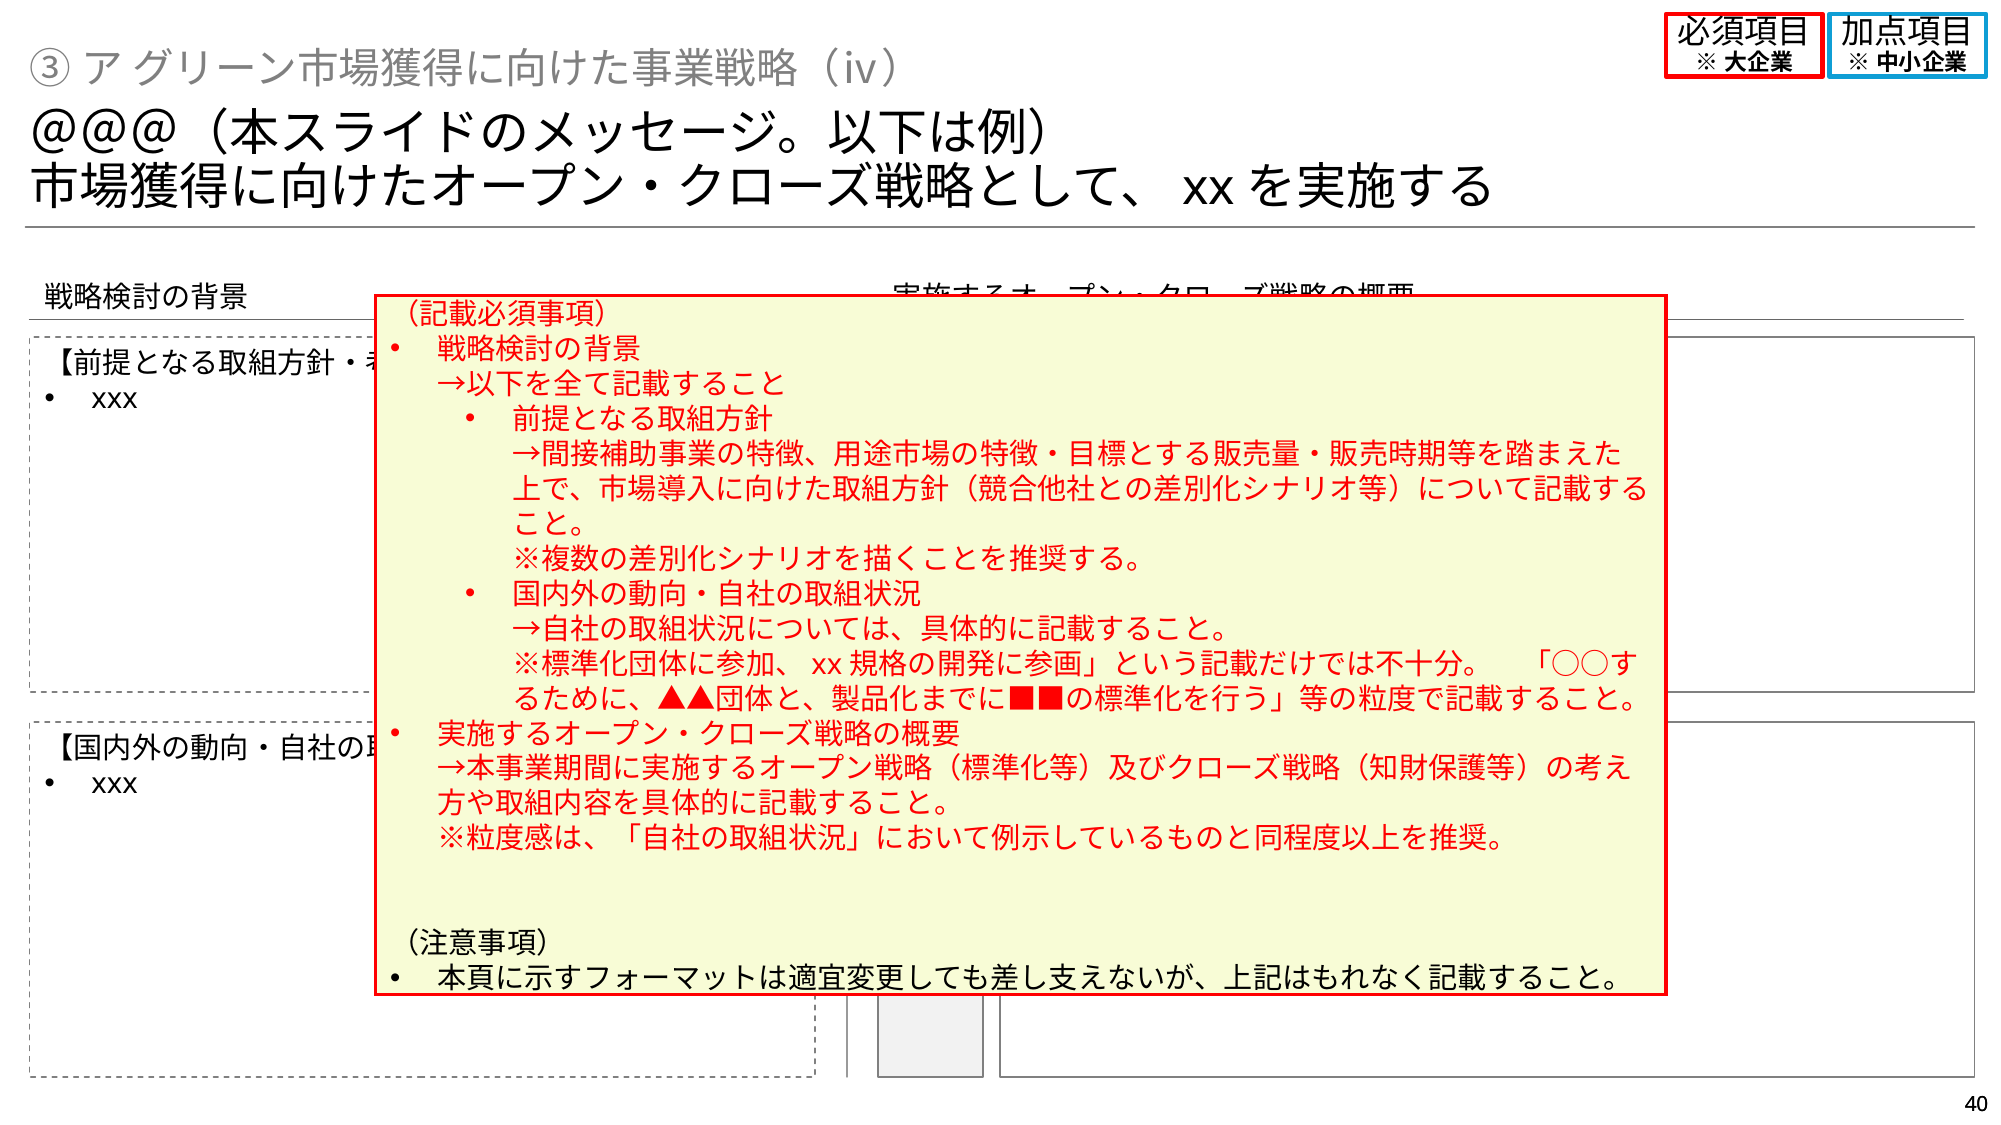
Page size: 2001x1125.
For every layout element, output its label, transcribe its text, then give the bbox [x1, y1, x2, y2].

text_box （記載必須事項） 戦略検討の背景 →以下を全て記載すること 前提となる取組方針 →間接補助事業の特徴、用途市場の特徴・目標とする販売量・販売時期等を踏まえた上で、市場導入に向けた取組方針（競合他社との差別化シナリオ等）について記載すること。 ※複数の差別化シナリオを描くことを推奨する。 国内外の動向・自社の取組状況 →自社の取組状況については、具体的に記載すること。 ※標準化団体に参加、xx規格の開発に参画」という記載だけでは不十分。 「○○するために、▲▲団体と、製品化までに■■の標準化を行う」等の粒度で記載すること。 実施するオープン・クローズ戦略の概要 →本事業期間に実施するオープン戦略（標準化等）及びクローズ戦略（知財保護等）の考え方や取組内容を具体的に記載すること。 ※粒度感は、「自社の取組状況」において例示しているものと同程度以上を推奨。 （注意事項） 本頁に示すフォーマットは適宜変更しても差し支えないが、上記はもれなく記載すること。 [374, 294, 1668, 996]
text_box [877, 271, 1964, 320]
text_box ③ア グリーン市場獲得に向けた事業戦略（ⅳ） [29, 47, 1848, 94]
text_box ＠＠＠（本スライドのメッセージ。以下は例） 市場獲得に向けたオープン・クローズ戦略として、xxを実施する [29, 107, 1875, 216]
text_box 加点項目 ※中小企業 [1829, 13, 1986, 77]
text_box 【国内外の動向・自社の取組状況】 xxx [28, 720, 817, 1078]
text_box 【前提となる取組方針・考え方】 xxx [28, 336, 374, 694]
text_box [28, 271, 807, 320]
text_box xxx [1668, 336, 1976, 694]
text_box クローズ戦略 [876, 996, 985, 1078]
text_box 必須項目 ※大企業 [1666, 13, 1823, 77]
text_box xxx [998, 720, 1976, 1078]
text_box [828, 336, 865, 1078]
